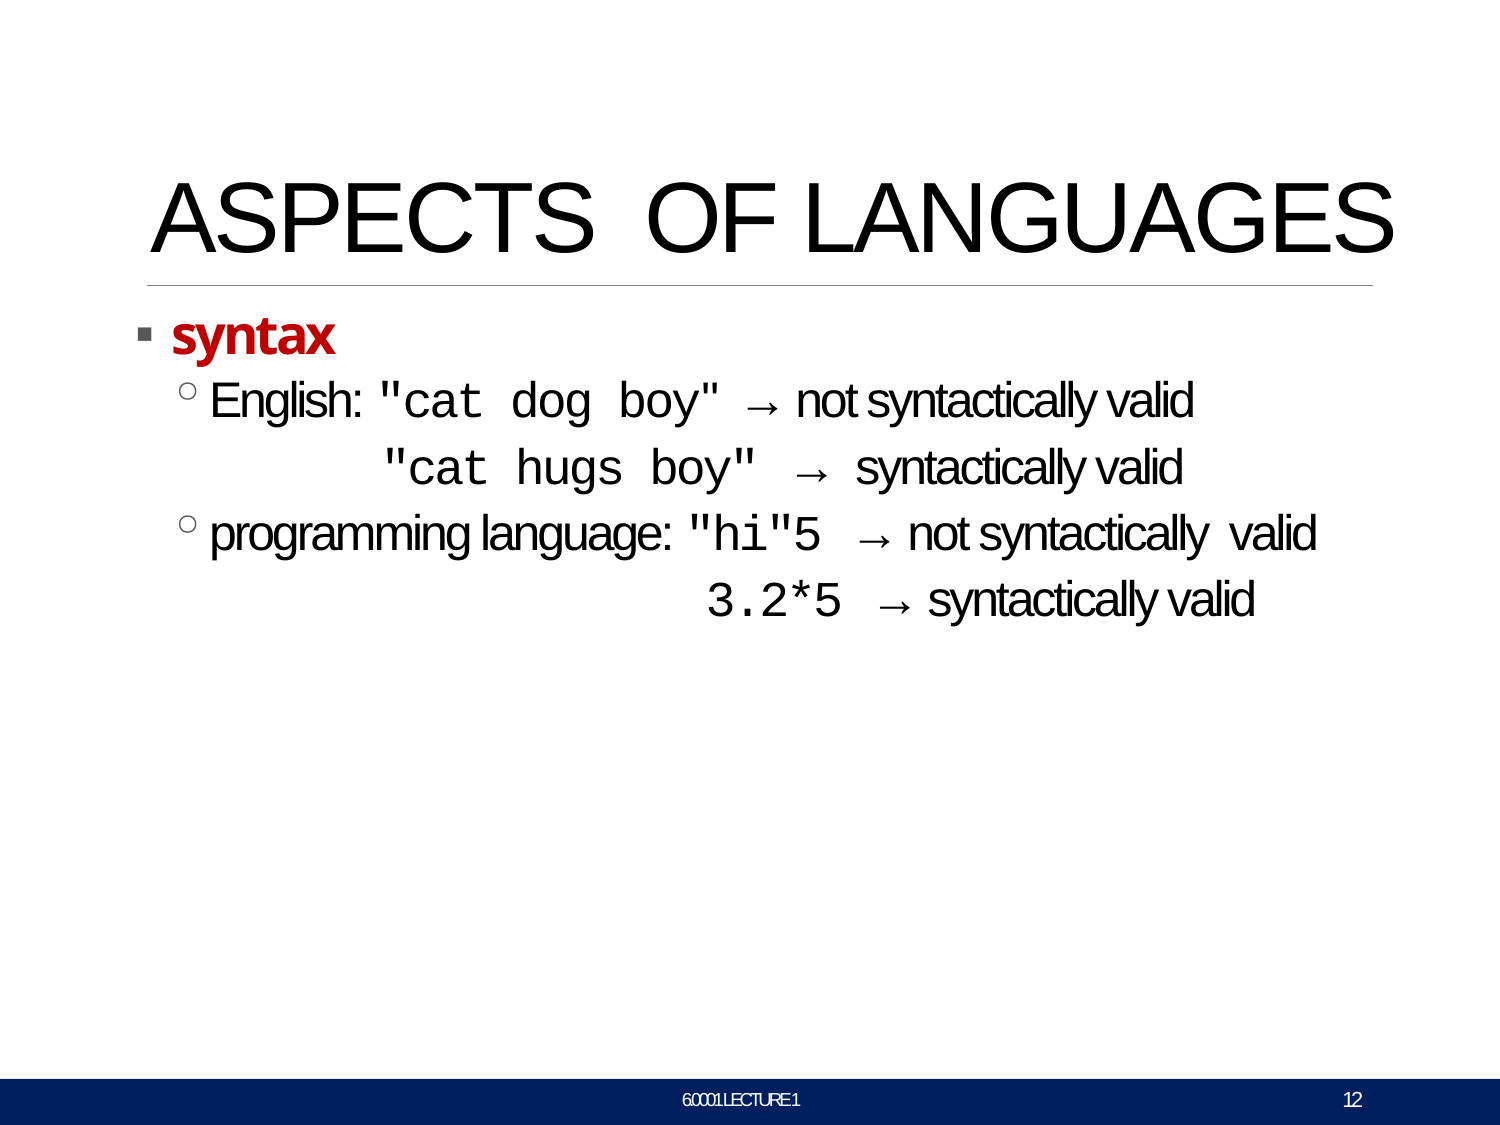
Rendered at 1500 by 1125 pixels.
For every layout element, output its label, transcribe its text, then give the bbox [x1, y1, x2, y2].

title ASPECTS OF LANGUAGES [147, 149, 1450, 340]
text_box syntax English: "cat dog boy" → not syntactically valid "cat hugs boy" → syntactically valid programming language: "hi"5 → not syntactically valid 3.2*5 → syntactically valid [132, 298, 1359, 627]
slide_number 12 [1338, 1088, 1369, 1125]
footer 6.0001 LECTURE 1 [679, 1090, 821, 1125]
